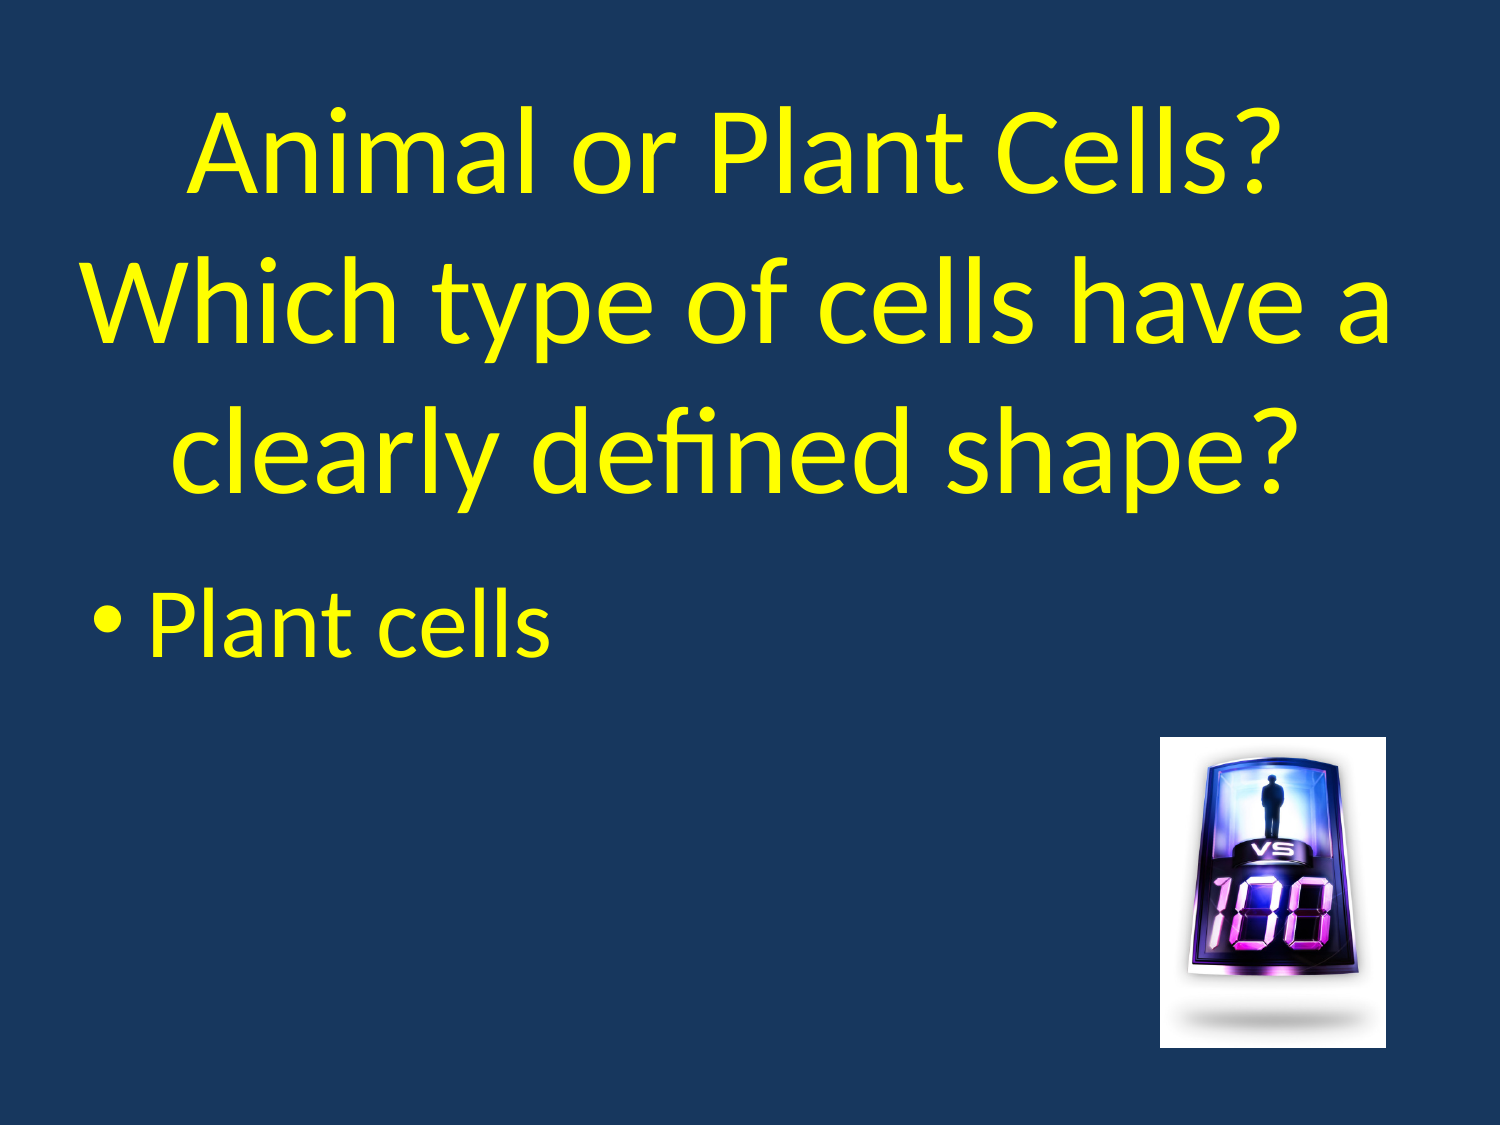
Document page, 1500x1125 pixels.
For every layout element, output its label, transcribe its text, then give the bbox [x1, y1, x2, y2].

list Plant cells [75, 549, 1425, 725]
picture [1160, 737, 1386, 1049]
title Animal or Plant Cells? Which type of cells have a clearly defined shape? [62, 200, 1413, 388]
